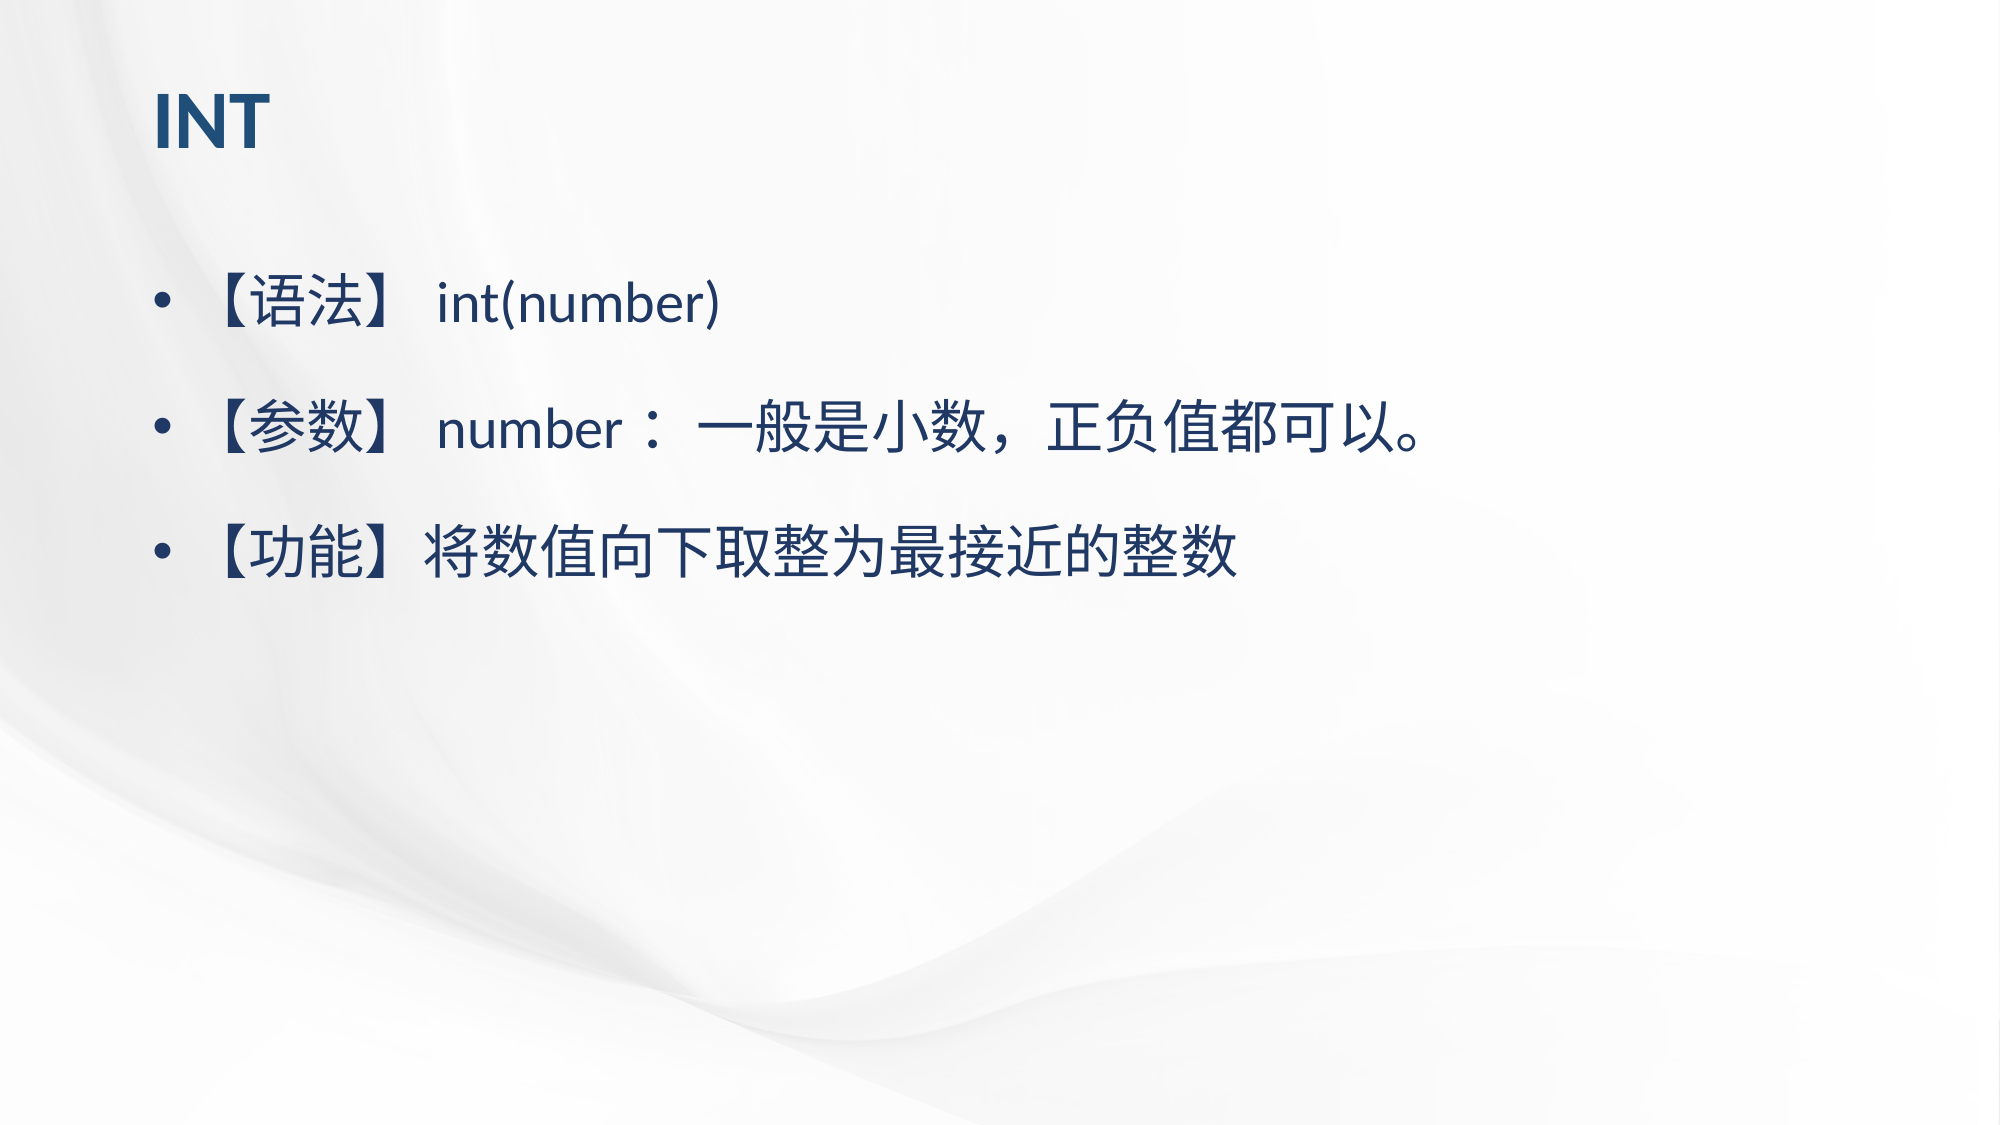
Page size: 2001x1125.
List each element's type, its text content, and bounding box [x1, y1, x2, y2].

list 【语法】int(number) 【参数】number：一般是小数，正负值都可以。 【功能】将数值向下取整为最接近的整数 [137, 222, 1863, 1043]
title INT [137, 59, 1863, 184]
